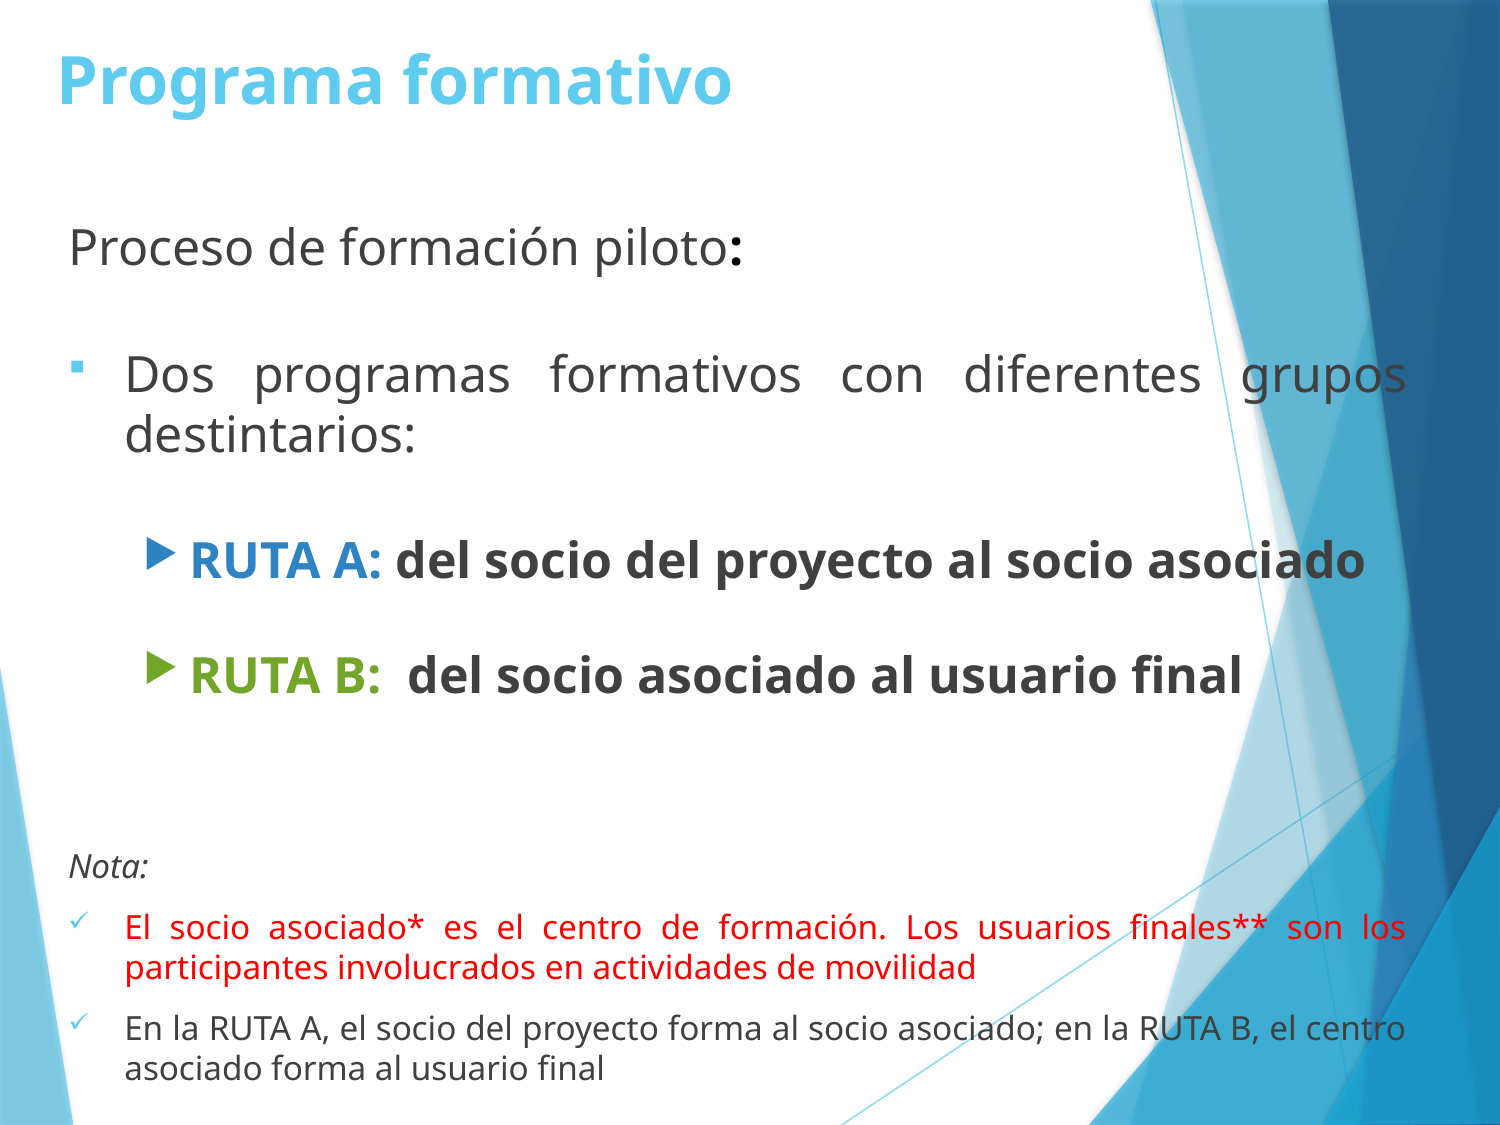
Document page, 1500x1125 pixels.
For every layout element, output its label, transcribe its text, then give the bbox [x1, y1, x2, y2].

text_box Proceso de formación piloto: Dos programas formativos con diferentes grupos destintarios: RUTA A: del socio del proyecto al socio asociado RUTA B: del socio asociado al usuario final Nota: El socio asociado* es el centro de formación. Los usuarios finales** son los participantes involucrados en actividades de movilidad En la RUTA A, el socio del proyecto forma al socio asociado; en la RUTA B, el centro asociado forma al usuario final [53, 208, 1424, 1106]
text_box Programa formativo [41, 30, 1117, 114]
